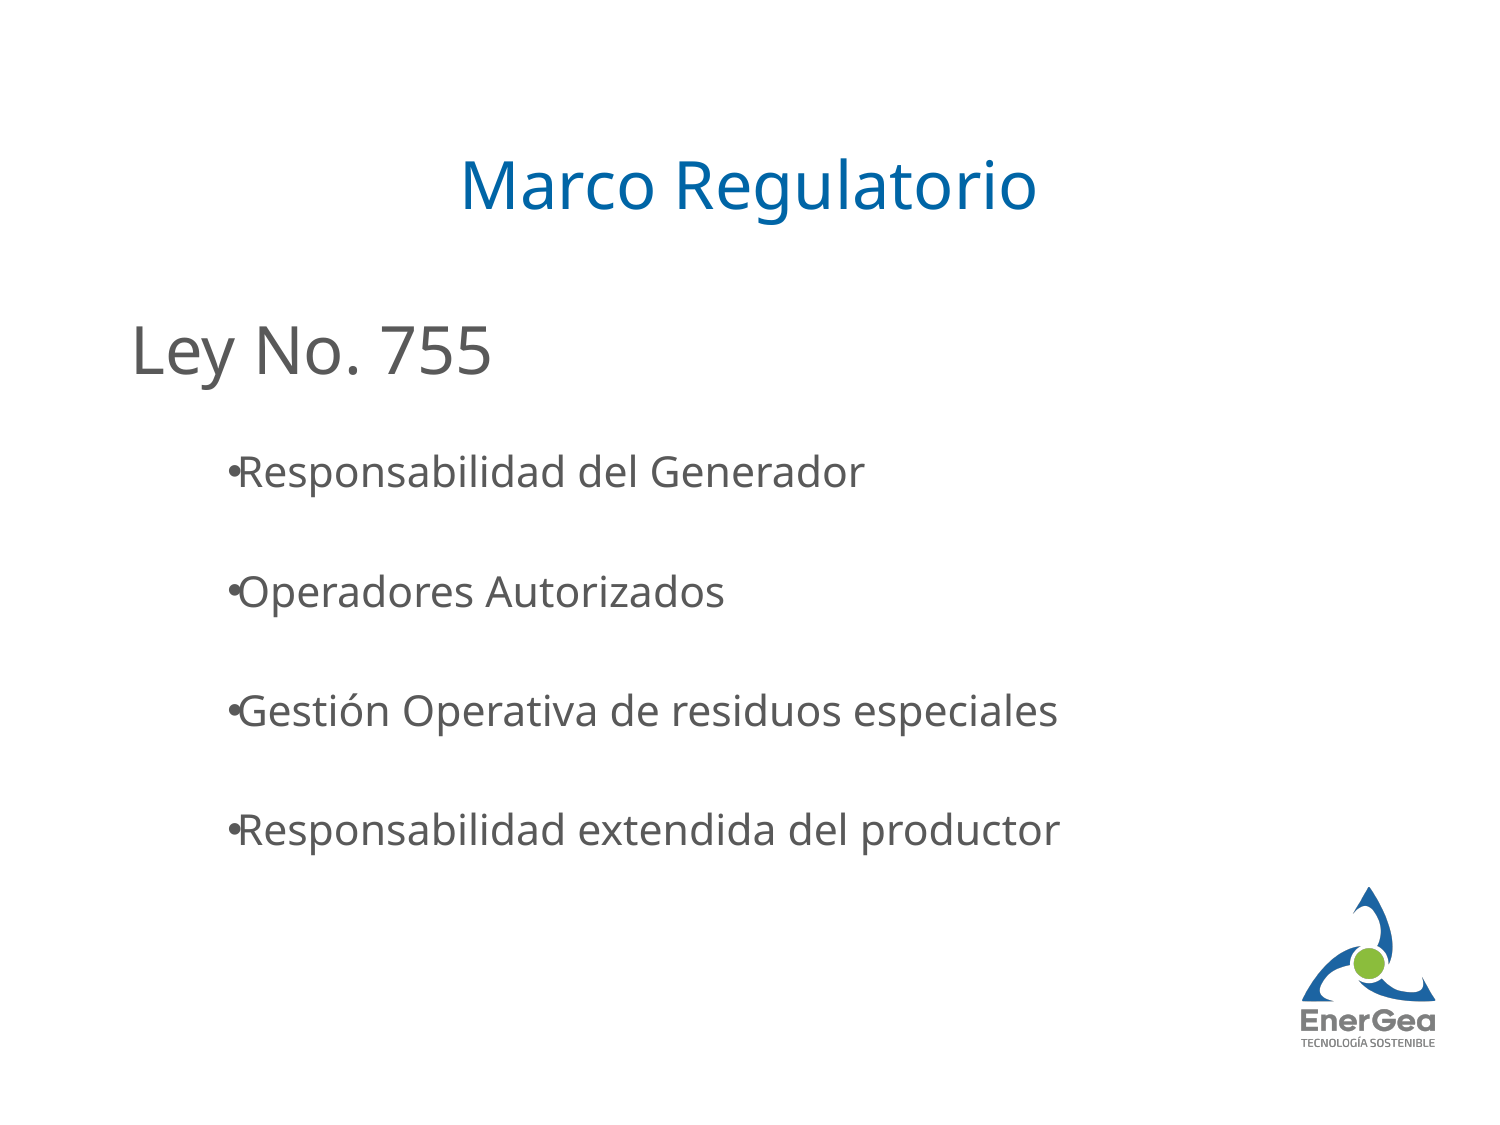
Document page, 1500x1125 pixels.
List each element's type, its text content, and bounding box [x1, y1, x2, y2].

title Marco Regulatorio [112, 62, 1388, 304]
picture [1299, 887, 1436, 1050]
text_box Responsabilidad del Generador Operadores Autorizados Gestión Operativa de residuos especiales Responsabilidad extendida del productor [212, 437, 1263, 863]
subtitle Ley No. 755 [37, 299, 588, 425]
